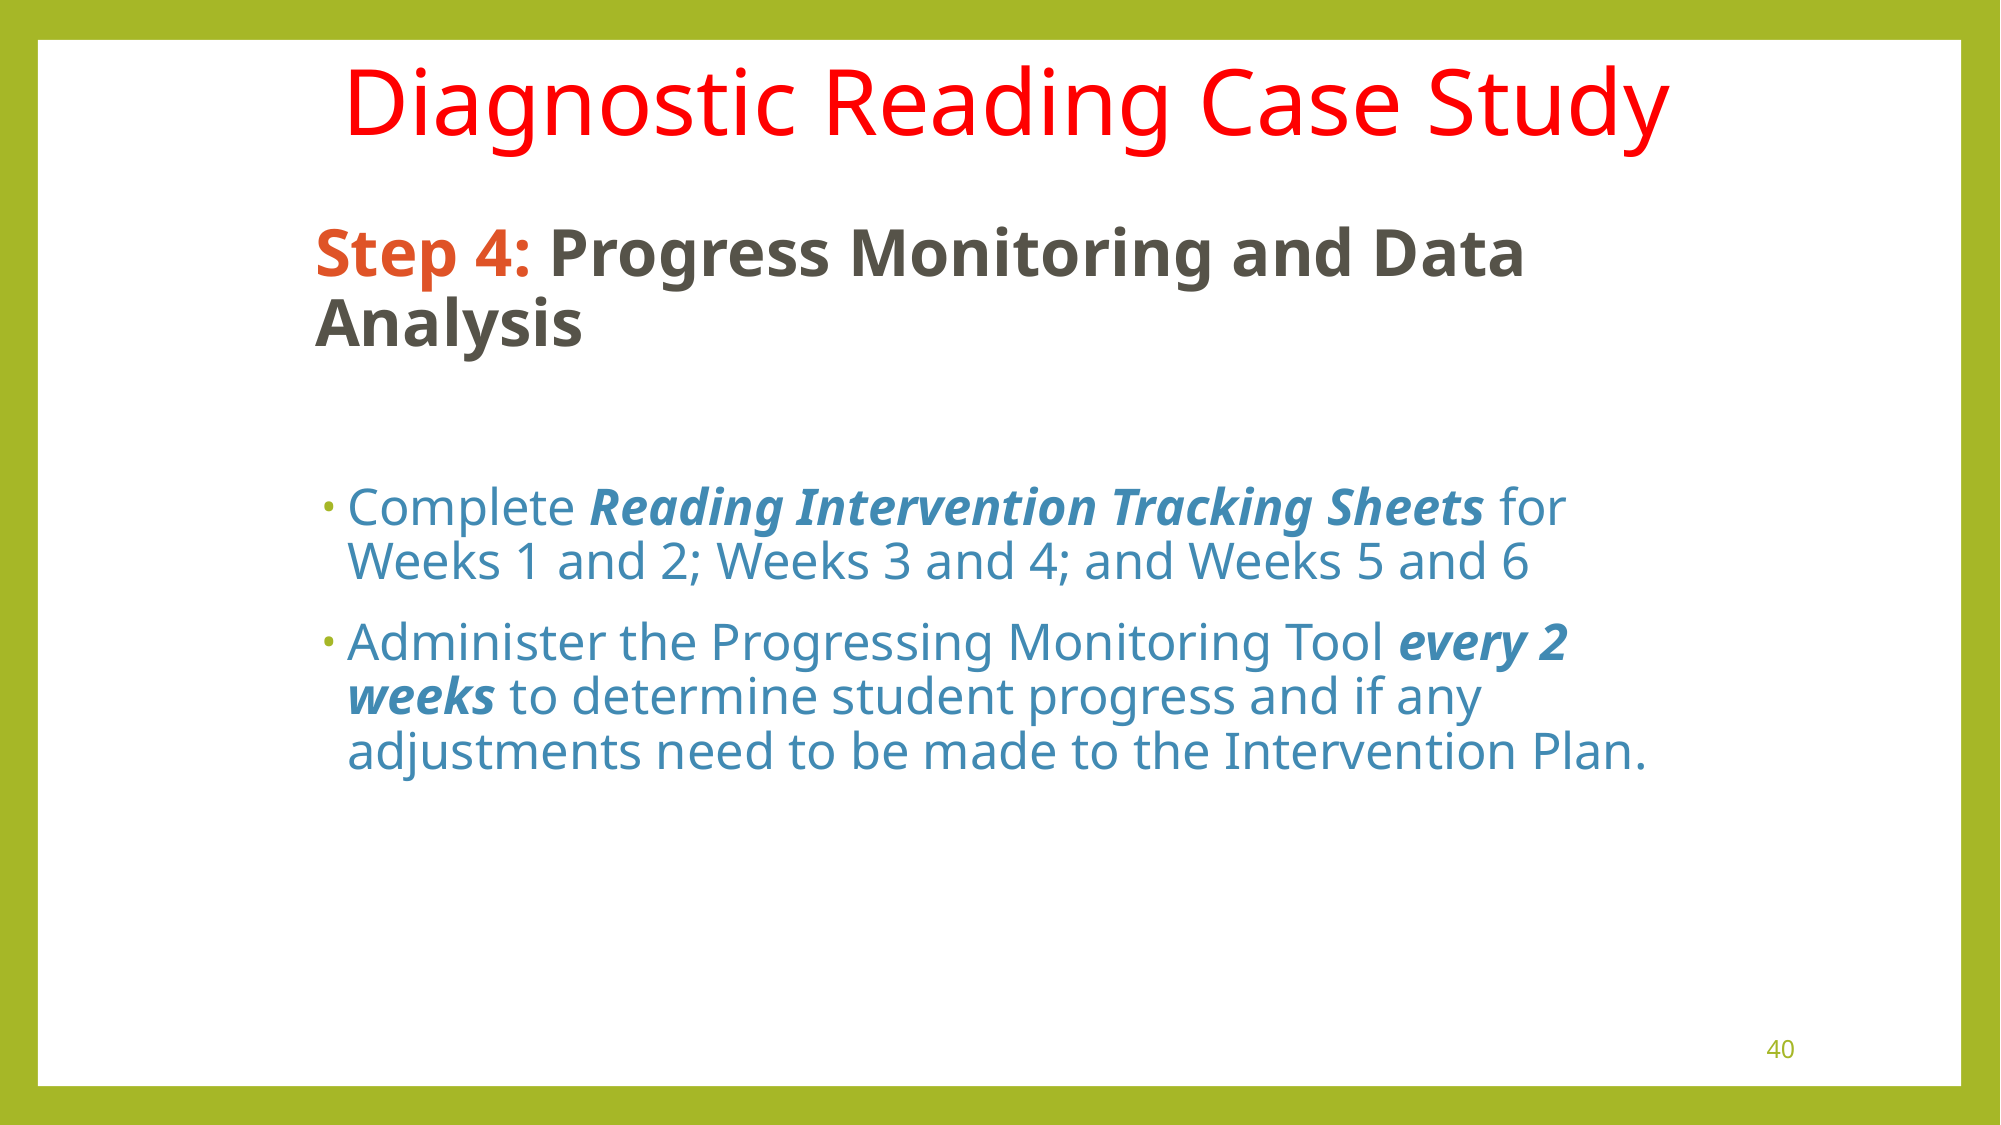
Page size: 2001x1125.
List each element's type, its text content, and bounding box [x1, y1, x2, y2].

list Step 4: Progress Monitoring and Data Analysis Complete Reading Intervention Tracking Sheets for Weeks 1 and 2; Weeks 3 and 4; and Weeks 5 and 6 Administer the Progressing Monitoring Tool every 2 weeks to determine student progress and if any adjustments need to be made to the Intervention Plan. [300, 212, 1688, 1088]
title Diagnostic Reading Case Study [324, 17, 1713, 193]
slide_number 40 [1530, 1020, 1811, 1081]
